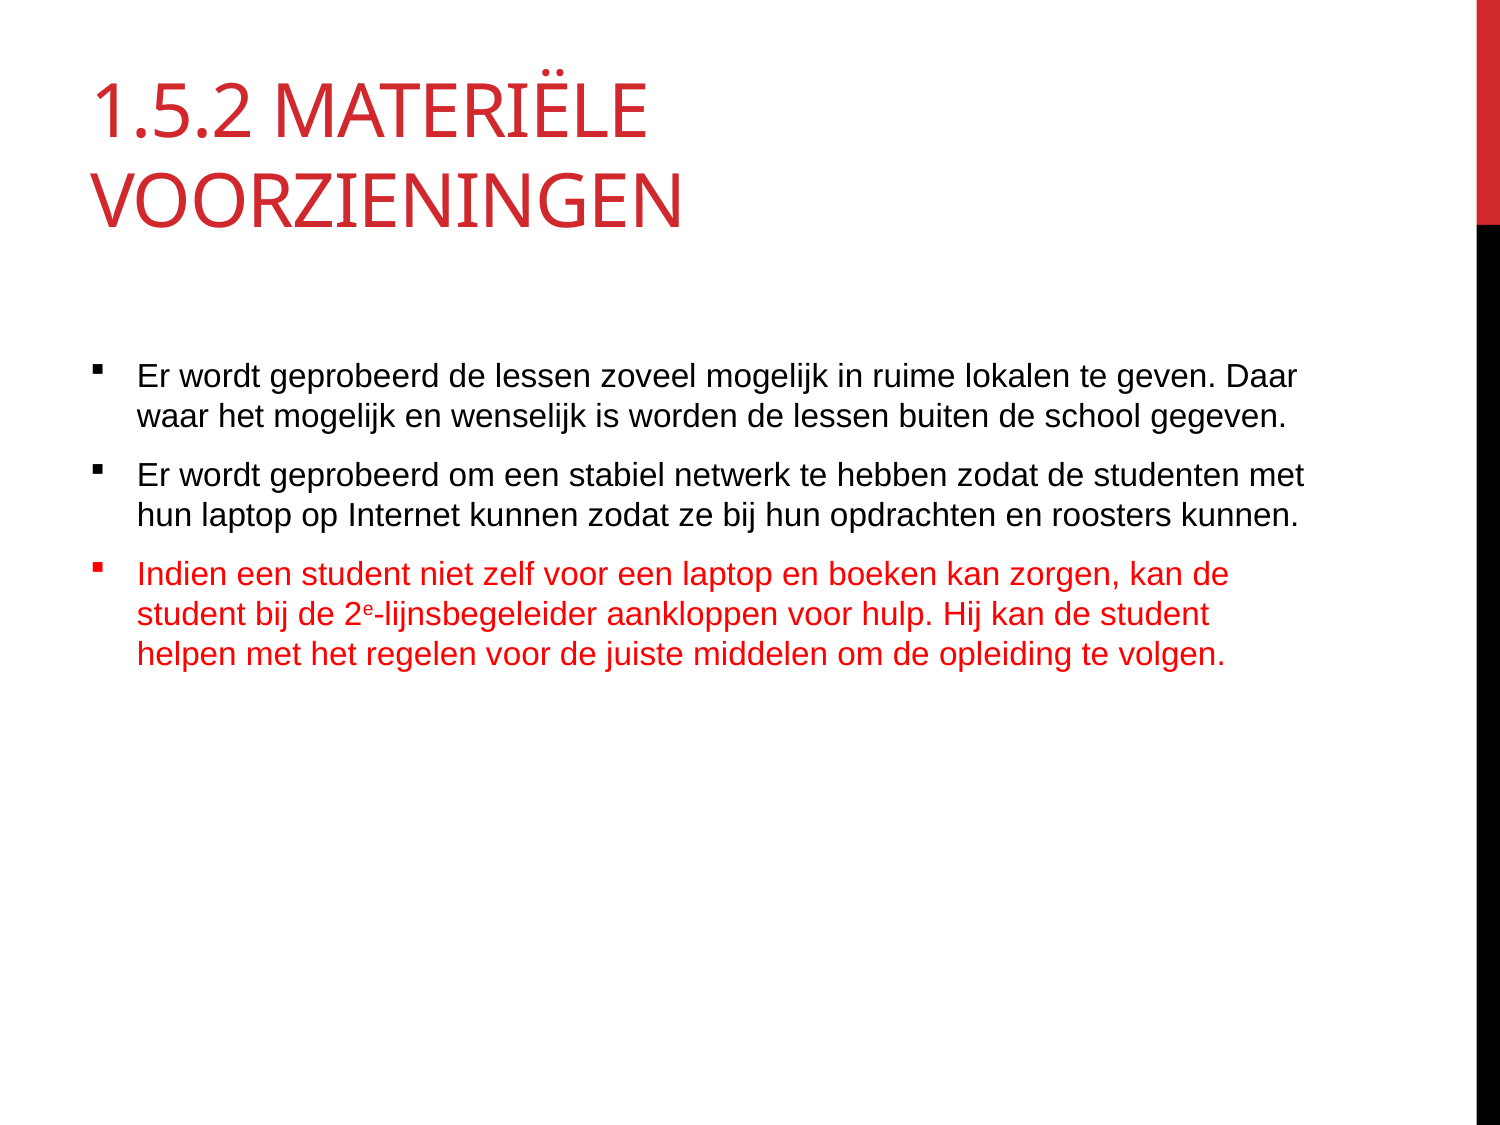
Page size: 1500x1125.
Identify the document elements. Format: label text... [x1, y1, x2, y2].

list Er wordt geprobeerd de lessen zoveel mogelijk in ruime lokalen te geven. Daar waar het mogelijk en wenselijk is worden de lessen buiten de school gegeven. Er wordt geprobeerd om een stabiel netwerk te hebben zodat de studenten met hun laptop op Internet kunnen zodat ze bij hun opdrachten en roosters kunnen. Indien een student niet zelf voor een laptop en boeken kan zorgen, kan de student bij de 2e-lijnsbegeleider aankloppen voor hulp. Hij kan de student helpen met het regelen voor de juiste middelen om de opleiding te volgen. [75, 287, 1325, 1005]
title 1.5.2 materiële voorzieningen [75, 25, 1025, 250]
